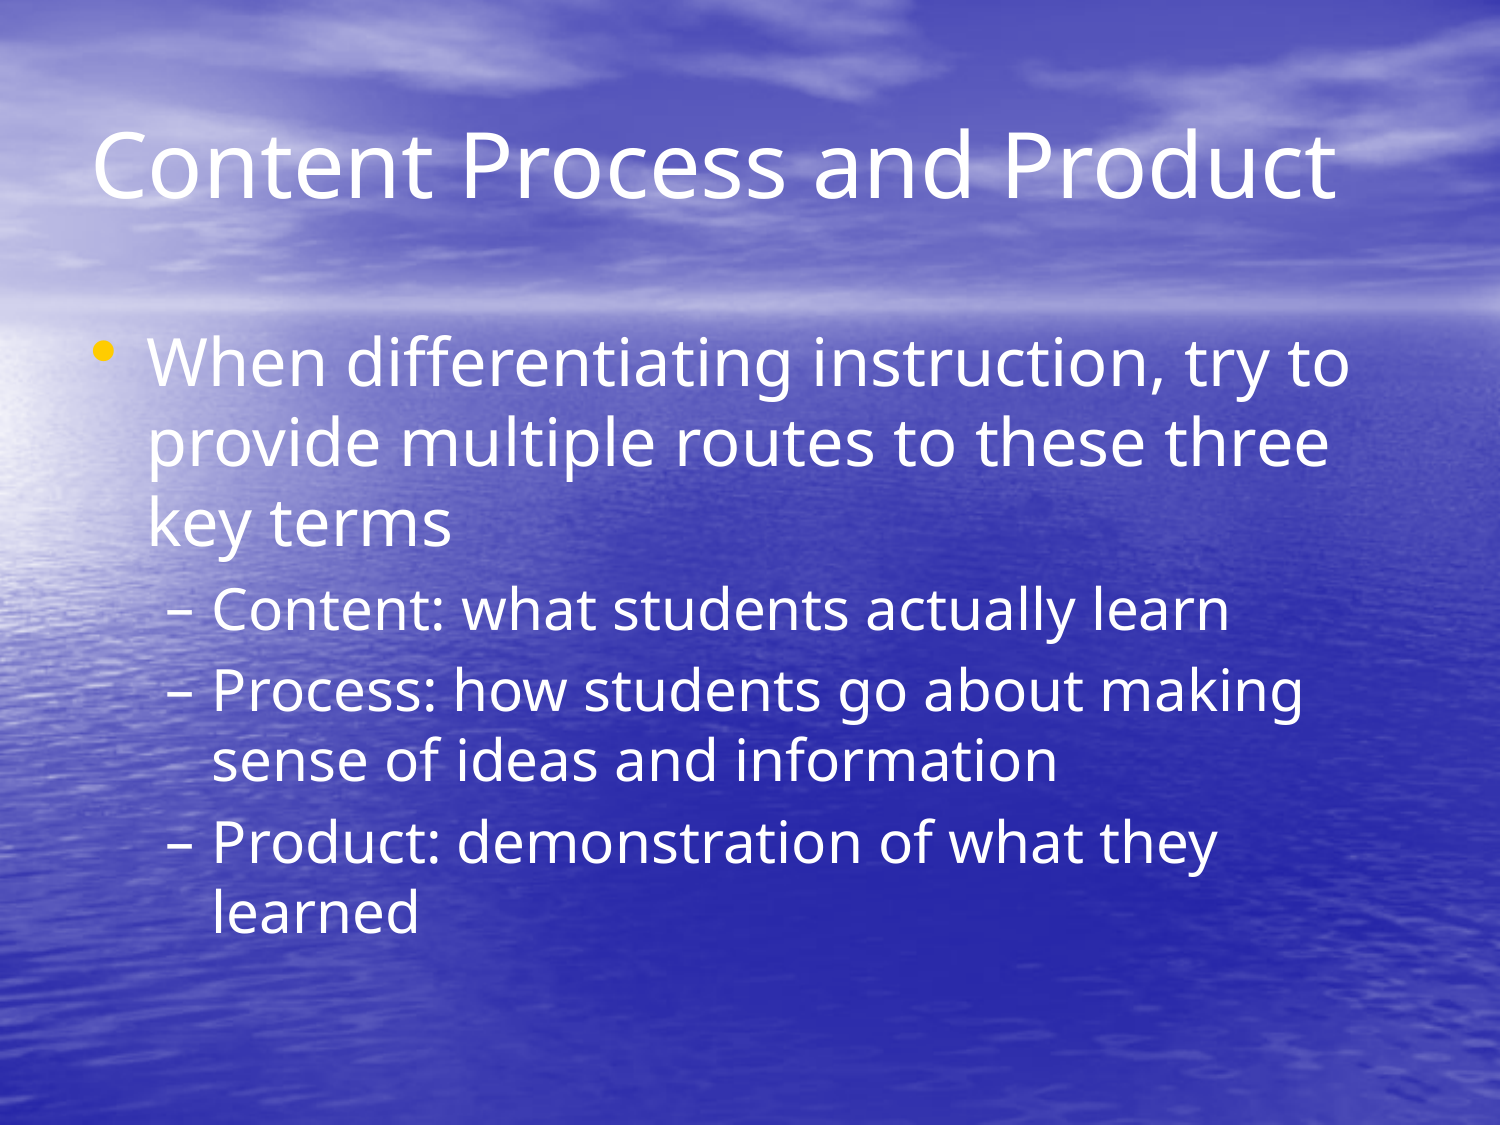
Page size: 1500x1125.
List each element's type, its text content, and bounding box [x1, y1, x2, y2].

title Content Process and Product [74, 47, 1426, 276]
list When differentiating instruction, try to provide multiple routes to these three key terms Content: what students actually learn Process: how students go about making sense of ideas and information Product: demonstration of what they learned [74, 312, 1426, 988]
